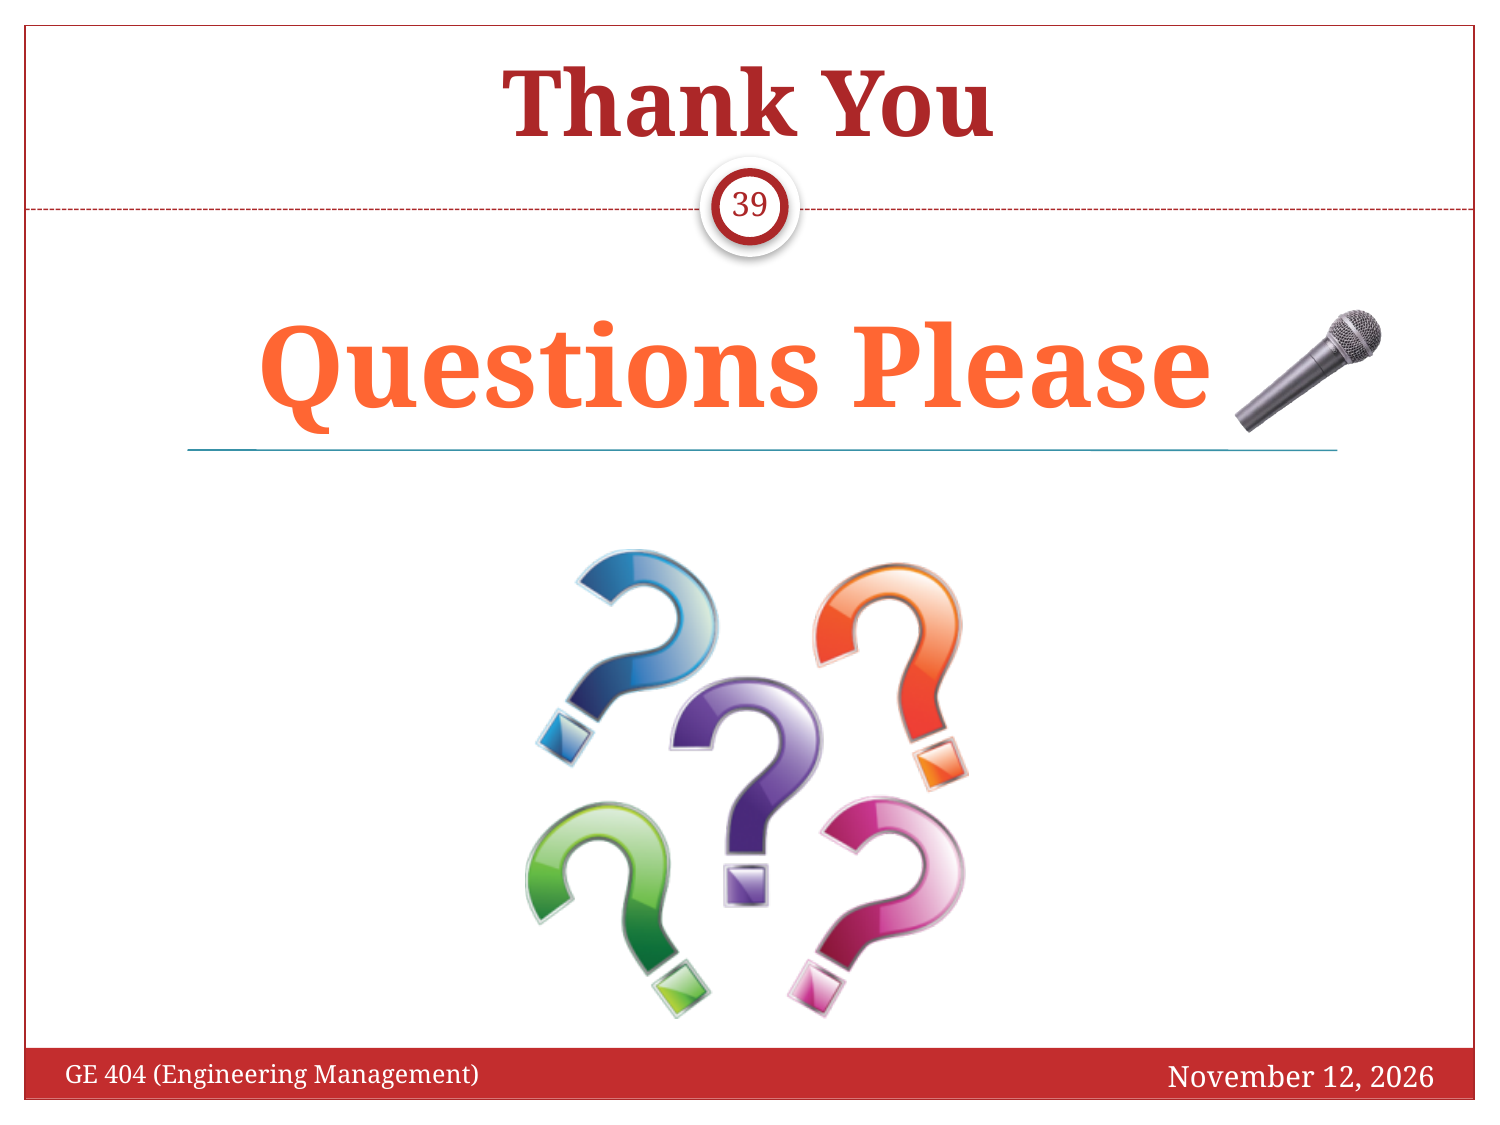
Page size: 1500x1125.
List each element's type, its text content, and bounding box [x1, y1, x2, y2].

footer GE 404 (Engineering Management) [50, 1051, 638, 1112]
title Thank You [49, 37, 1450, 163]
picture [524, 549, 969, 1019]
text_box Questions Please [241, 287, 1230, 438]
slide_number 39 [712, 169, 788, 243]
picture [1224, 299, 1391, 443]
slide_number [950, 1050, 1450, 1111]
